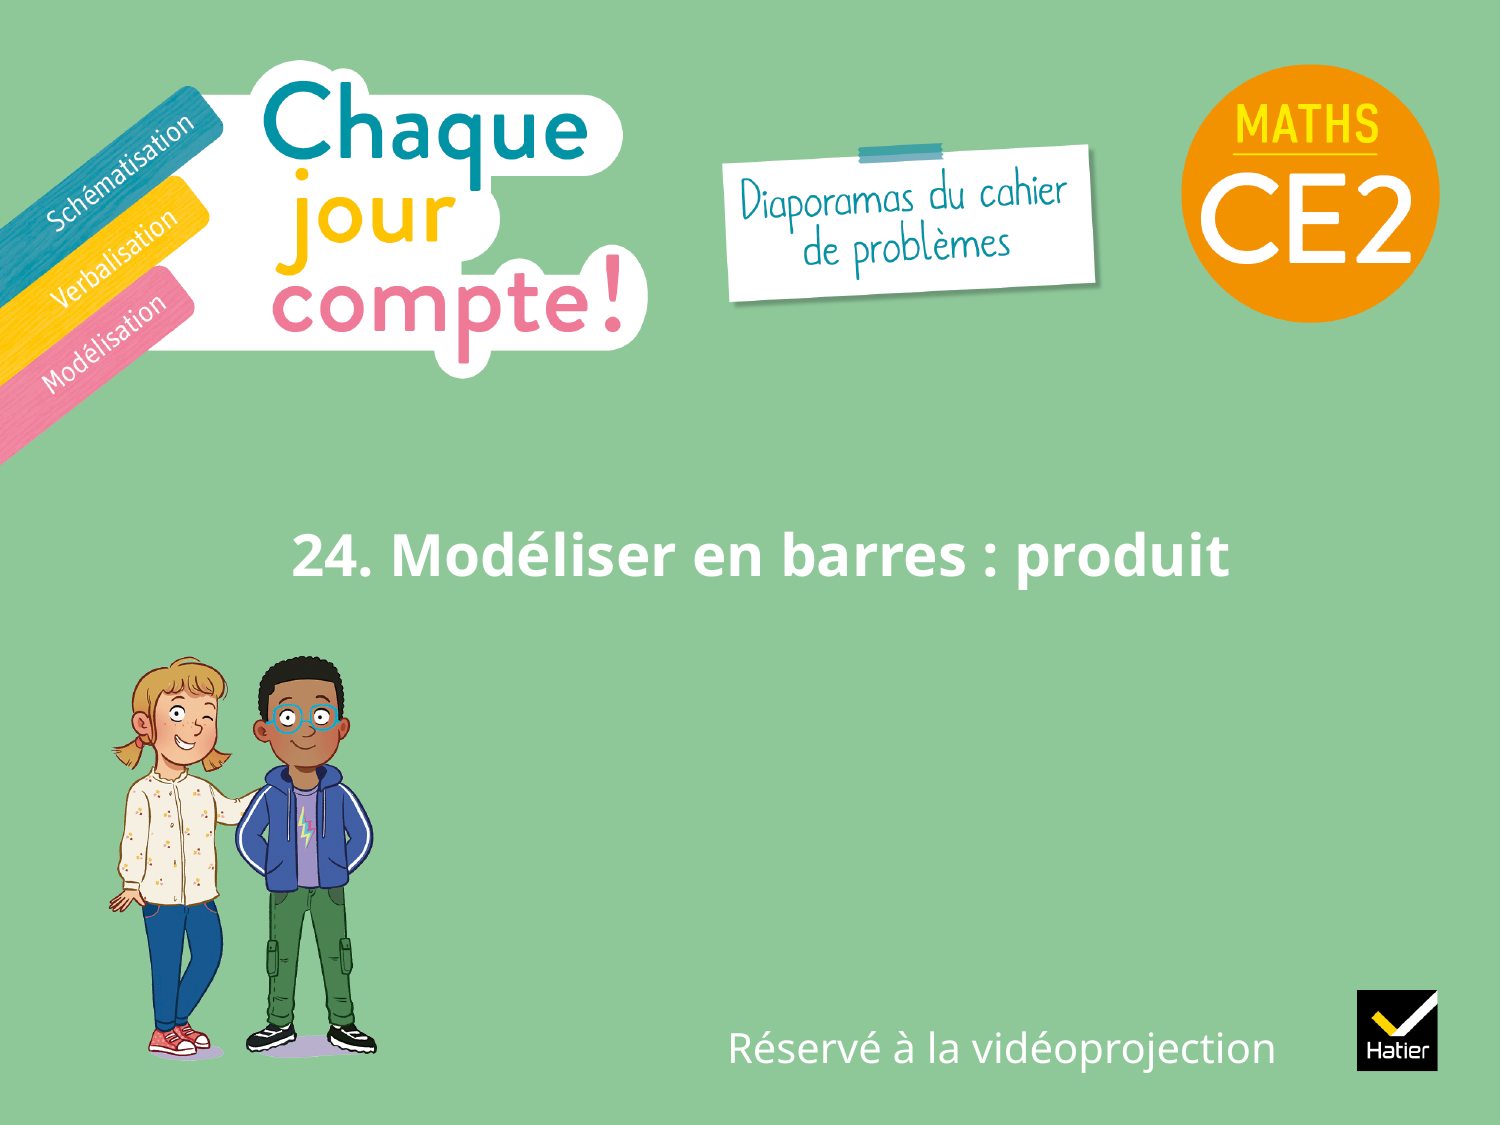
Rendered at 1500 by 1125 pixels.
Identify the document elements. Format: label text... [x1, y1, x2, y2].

title 24. Modéliser en barres : produit [121, 468, 1401, 600]
picture [0, 0, 1500, 1125]
